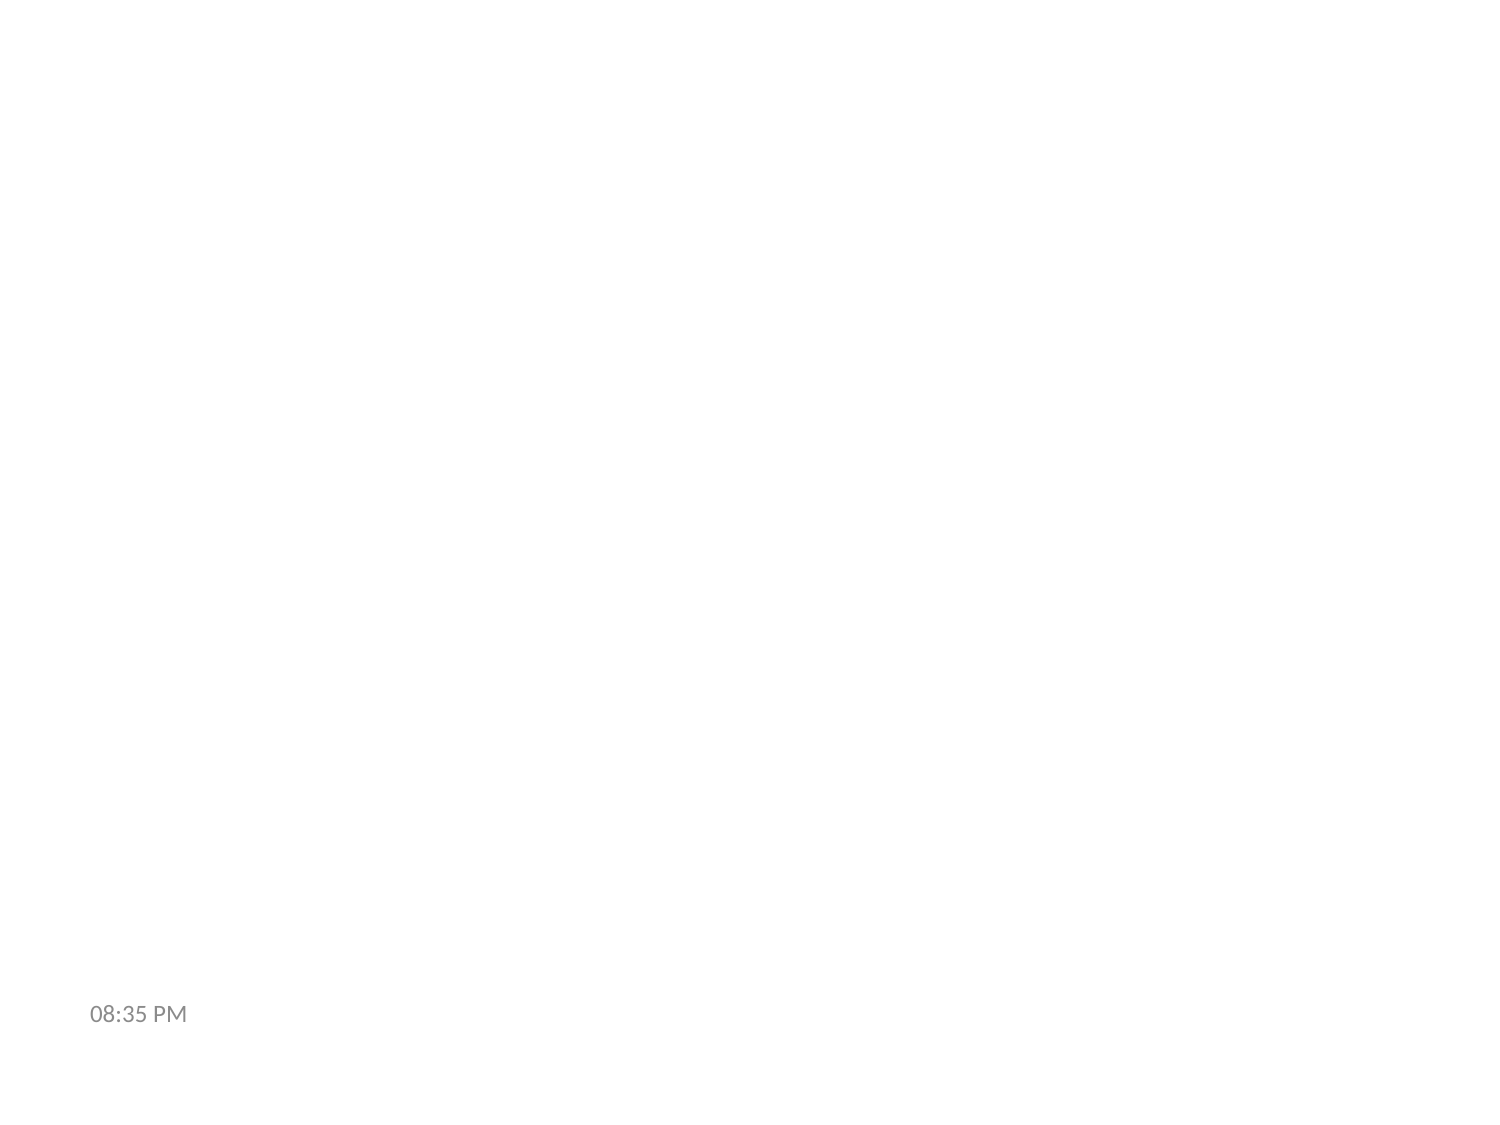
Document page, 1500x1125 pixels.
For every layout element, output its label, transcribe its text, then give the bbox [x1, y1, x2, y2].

text_box 3:35 PM [75, 982, 425, 1043]
